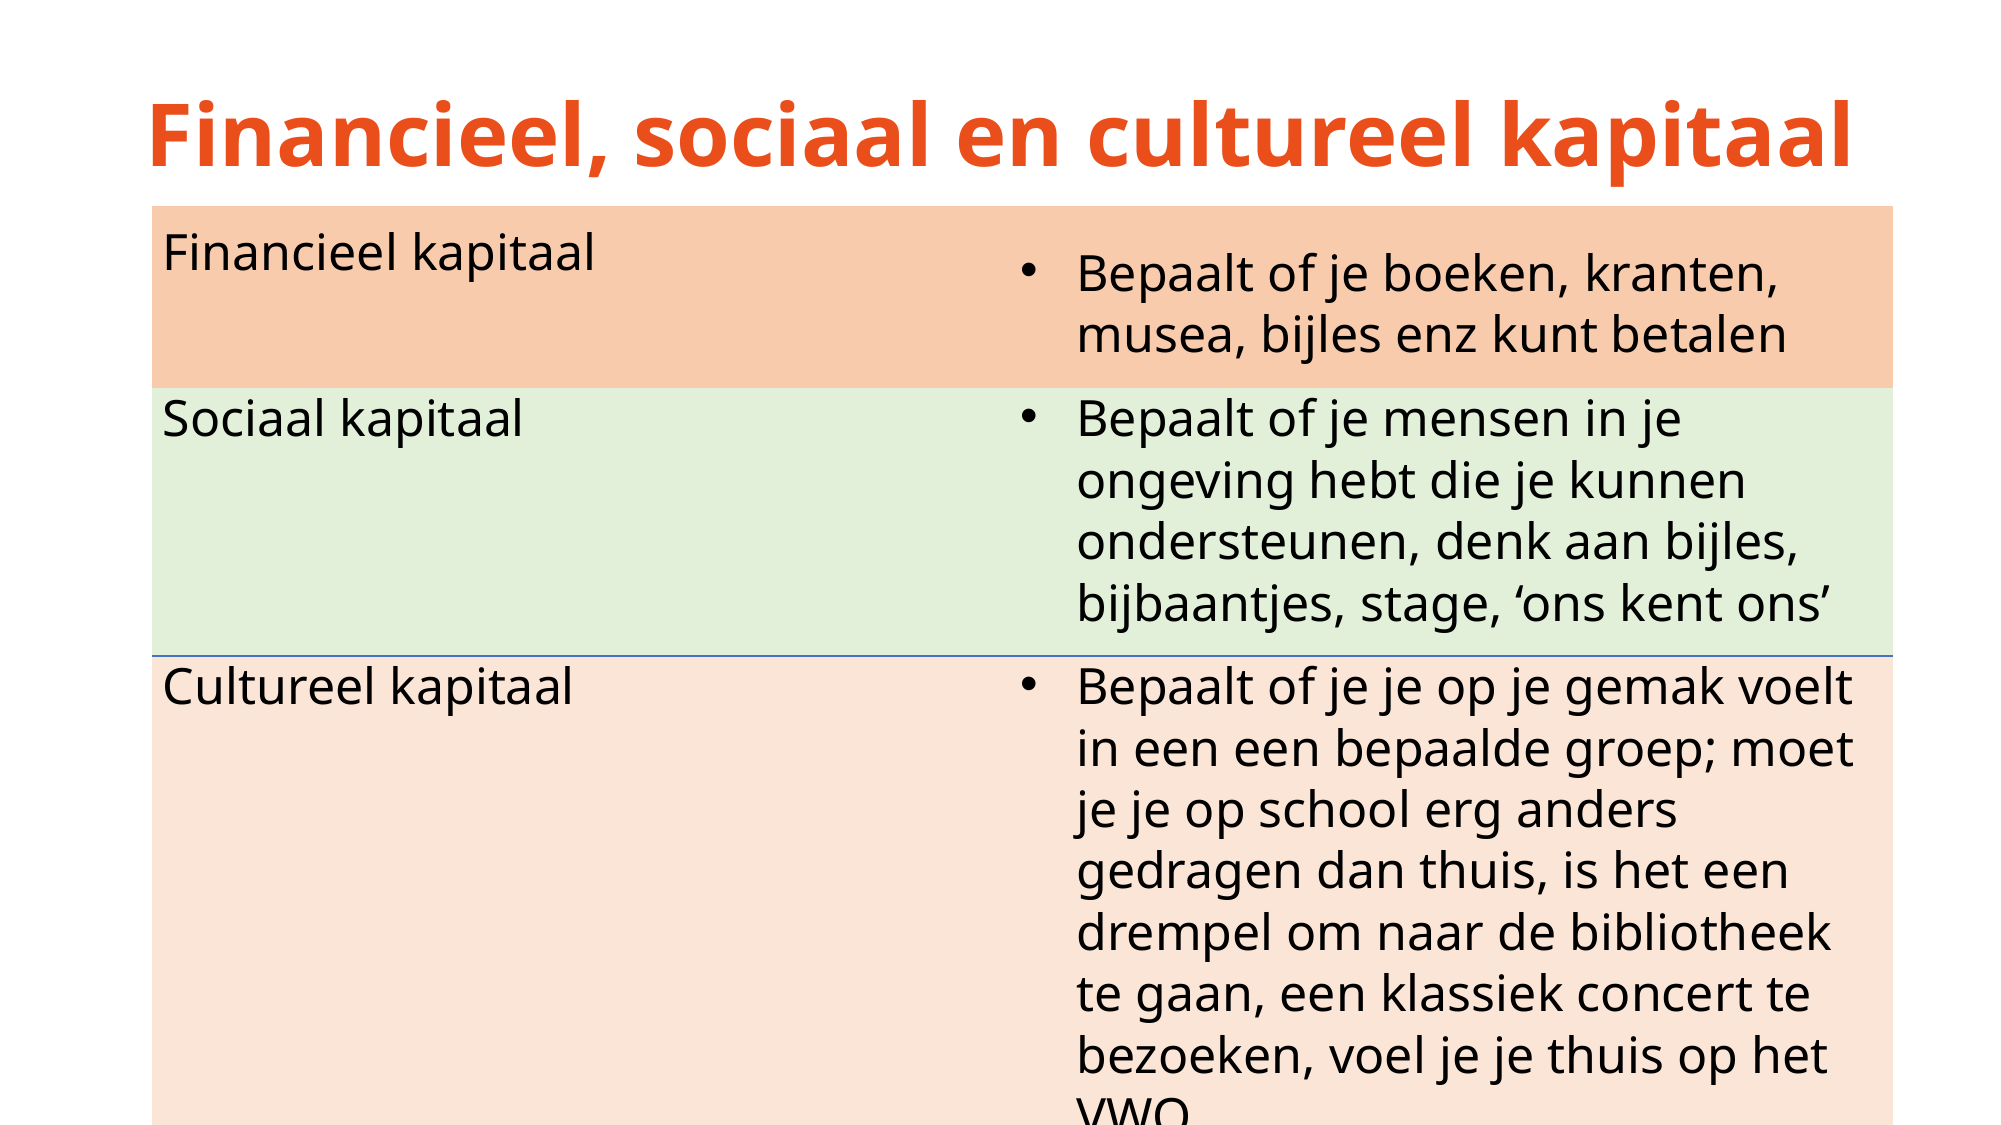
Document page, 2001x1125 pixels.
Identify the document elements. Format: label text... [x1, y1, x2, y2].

table_header Bepaalt of je boeken, kranten, musea, bijles enz kunt betalen [1009, 206, 1893, 388]
table_cell Sociaal kapitaal [152, 388, 1009, 655]
table_cell Cultureel kapitaal [152, 657, 1009, 1125]
title Financieel, sociaal en cultureel kapitaal [145, 46, 1894, 231]
table_cell Bepaalt of je mensen in je ongeving hebt die je kunnen ondersteunen, denk aan bijles, bijbaantjes, stage, ‘ons kent ons’ [1009, 388, 1893, 655]
table_header Financieel kapitaal [152, 206, 1009, 388]
table_cell Bepaalt of je je op je gemak voelt in een een bepaalde groep; moet je je op school erg anders gedragen dan thuis, is het een drempel om naar de bibliotheek te gaan, een klassiek concert te bezoeken, voel je je thuis op het VWO [1009, 657, 1893, 1125]
